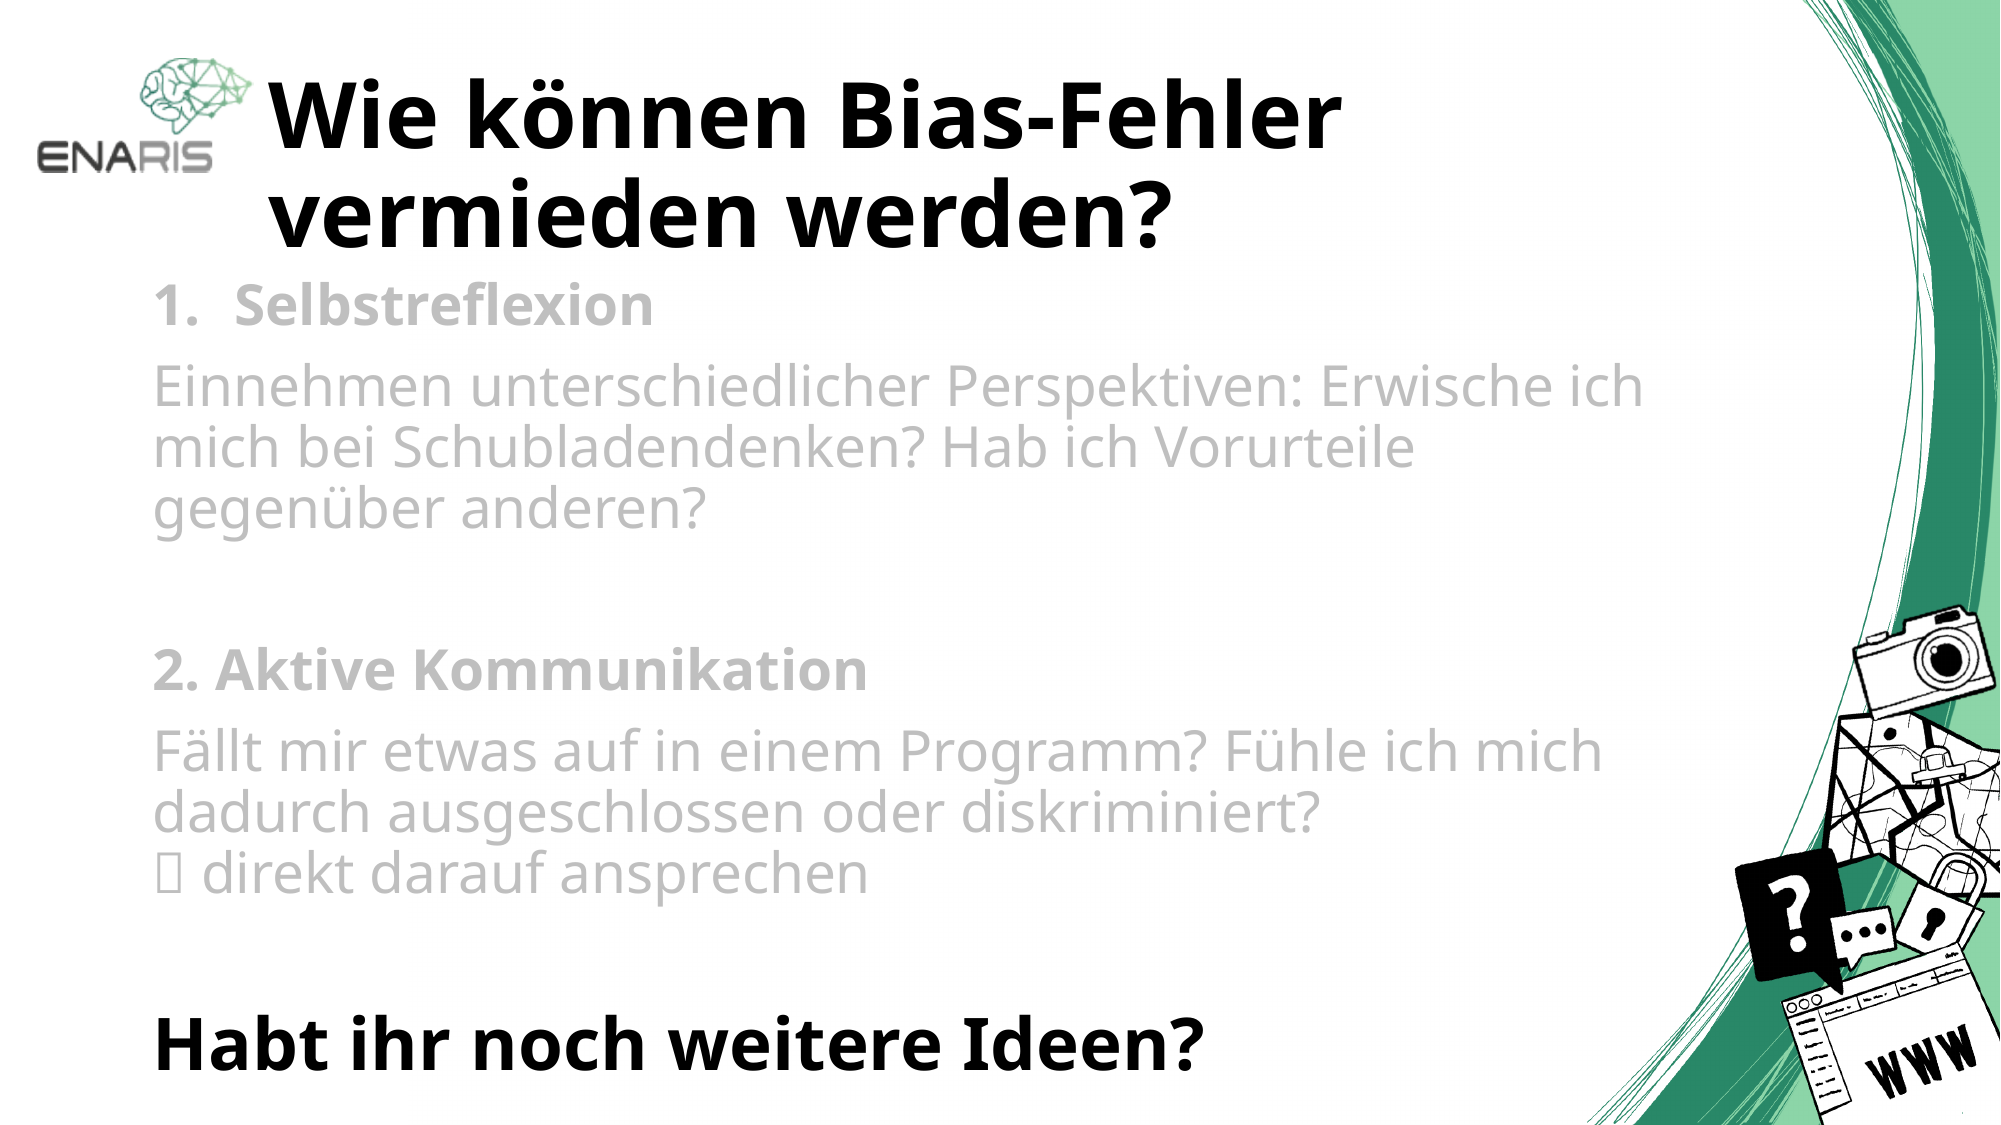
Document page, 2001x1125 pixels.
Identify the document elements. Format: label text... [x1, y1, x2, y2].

list Selbstreflexion Einnehmen unterschiedlicher Perspektiven: Erwische ich mich bei Schubladendenken? Hab ich Vorurteile gegenüber anderen? 2. Aktive Kommunikation Fällt mir etwas auf in einem Programm? Fühle ich mich dadurch ausgeschlossen oder diskriminiert?  direkt darauf ansprechen Habt ihr noch weitere Ideen? [137, 269, 1728, 1095]
picture [408, 0, 2000, 1125]
picture [37, 58, 254, 173]
title Wie können Bias-Fehler vermieden werden? [253, 59, 1863, 278]
